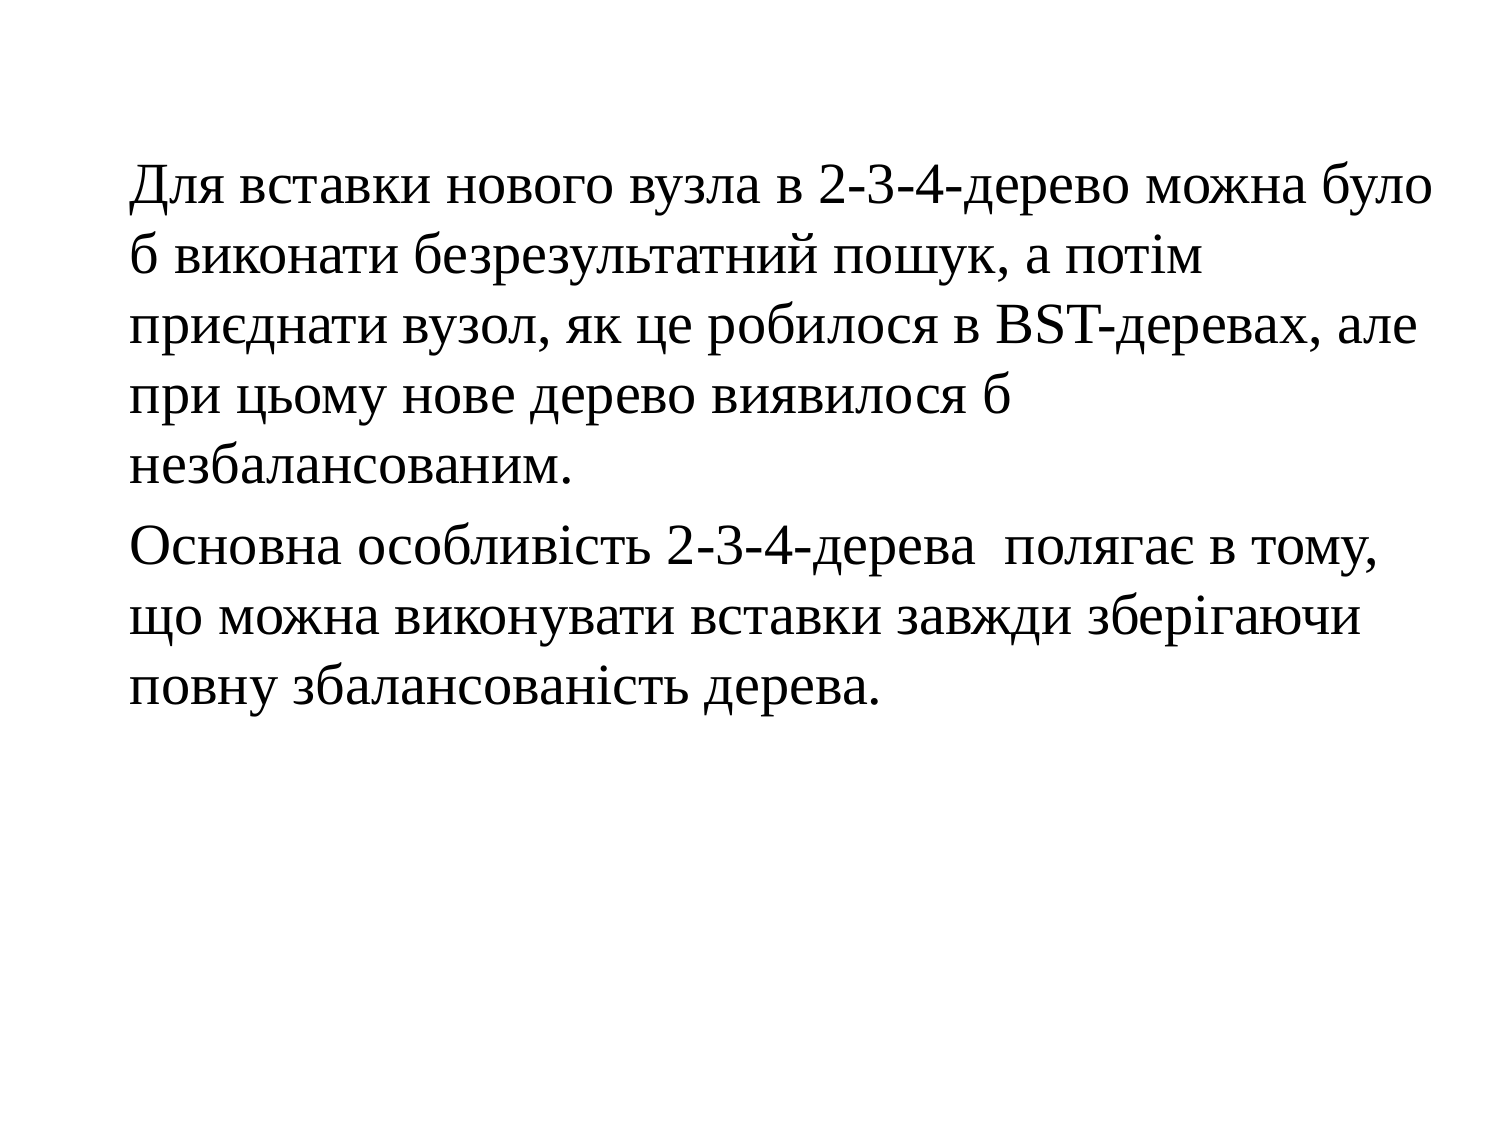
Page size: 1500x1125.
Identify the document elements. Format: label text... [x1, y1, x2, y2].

list Для вставки нового вузла в 2-3-4-дерево можна було б виконати безрезультатний пошук, а потім приєднати вузол, як це робилося в BST-деревах, але при цьому нове дерево виявилося б незбалансованим. Основна особливість 2-3-4-дерева полягає в тому, що можна виконувати вставки завжди зберігаючи повну збалансованість дерева. [0, 136, 1471, 1125]
